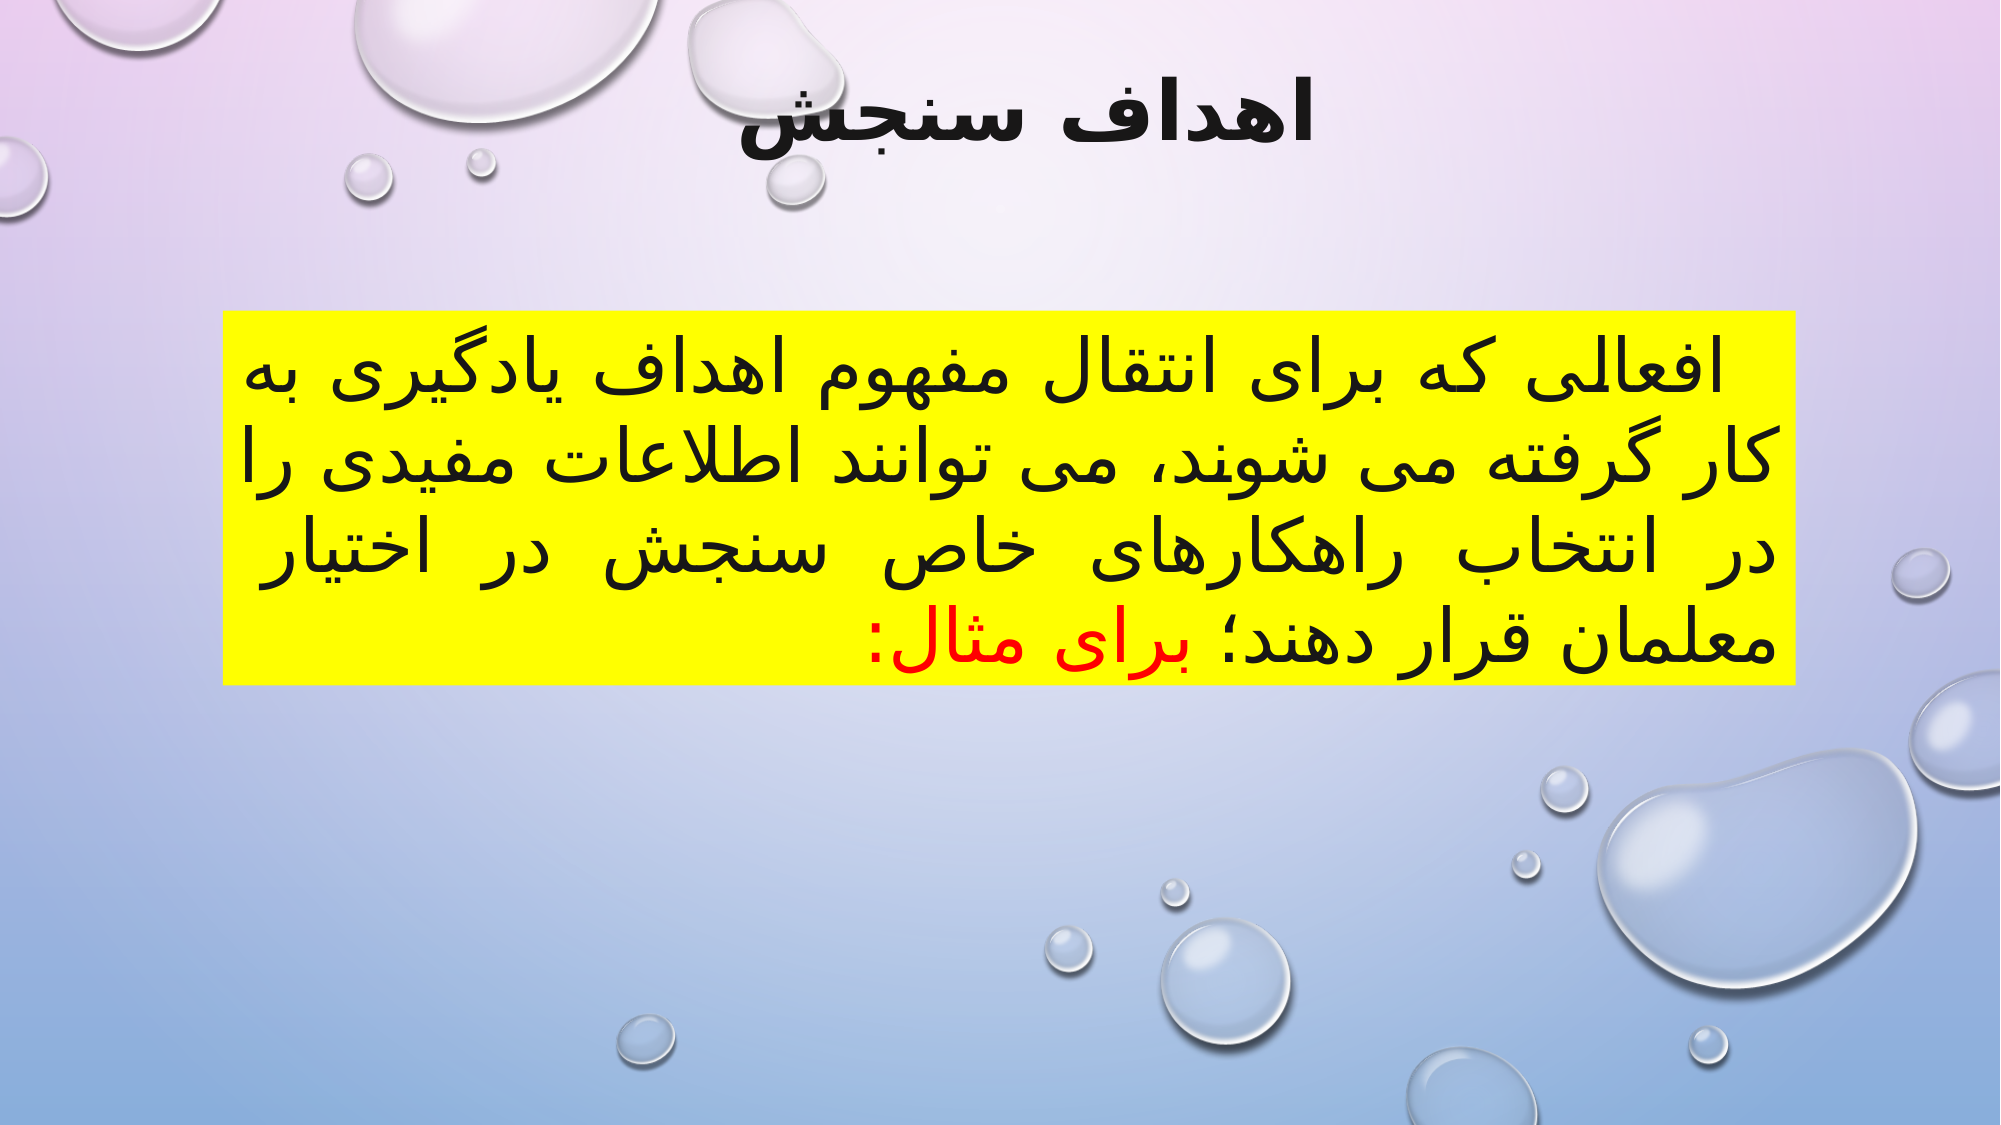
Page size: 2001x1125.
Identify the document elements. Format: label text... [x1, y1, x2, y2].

text_box اهداف سنجش [708, 42, 1363, 164]
text_box افعالی که برای انتقال مفهوم اهداف يادگيری به کار گرفته می شوند، می توانند اطلاعات مفيدی را در انتخاب راهکارهای خاص سنجش در اختيار معلمان قرار دهند؛ برای مثال: [222, 310, 1796, 686]
picture [0, 0, 2000, 1125]
